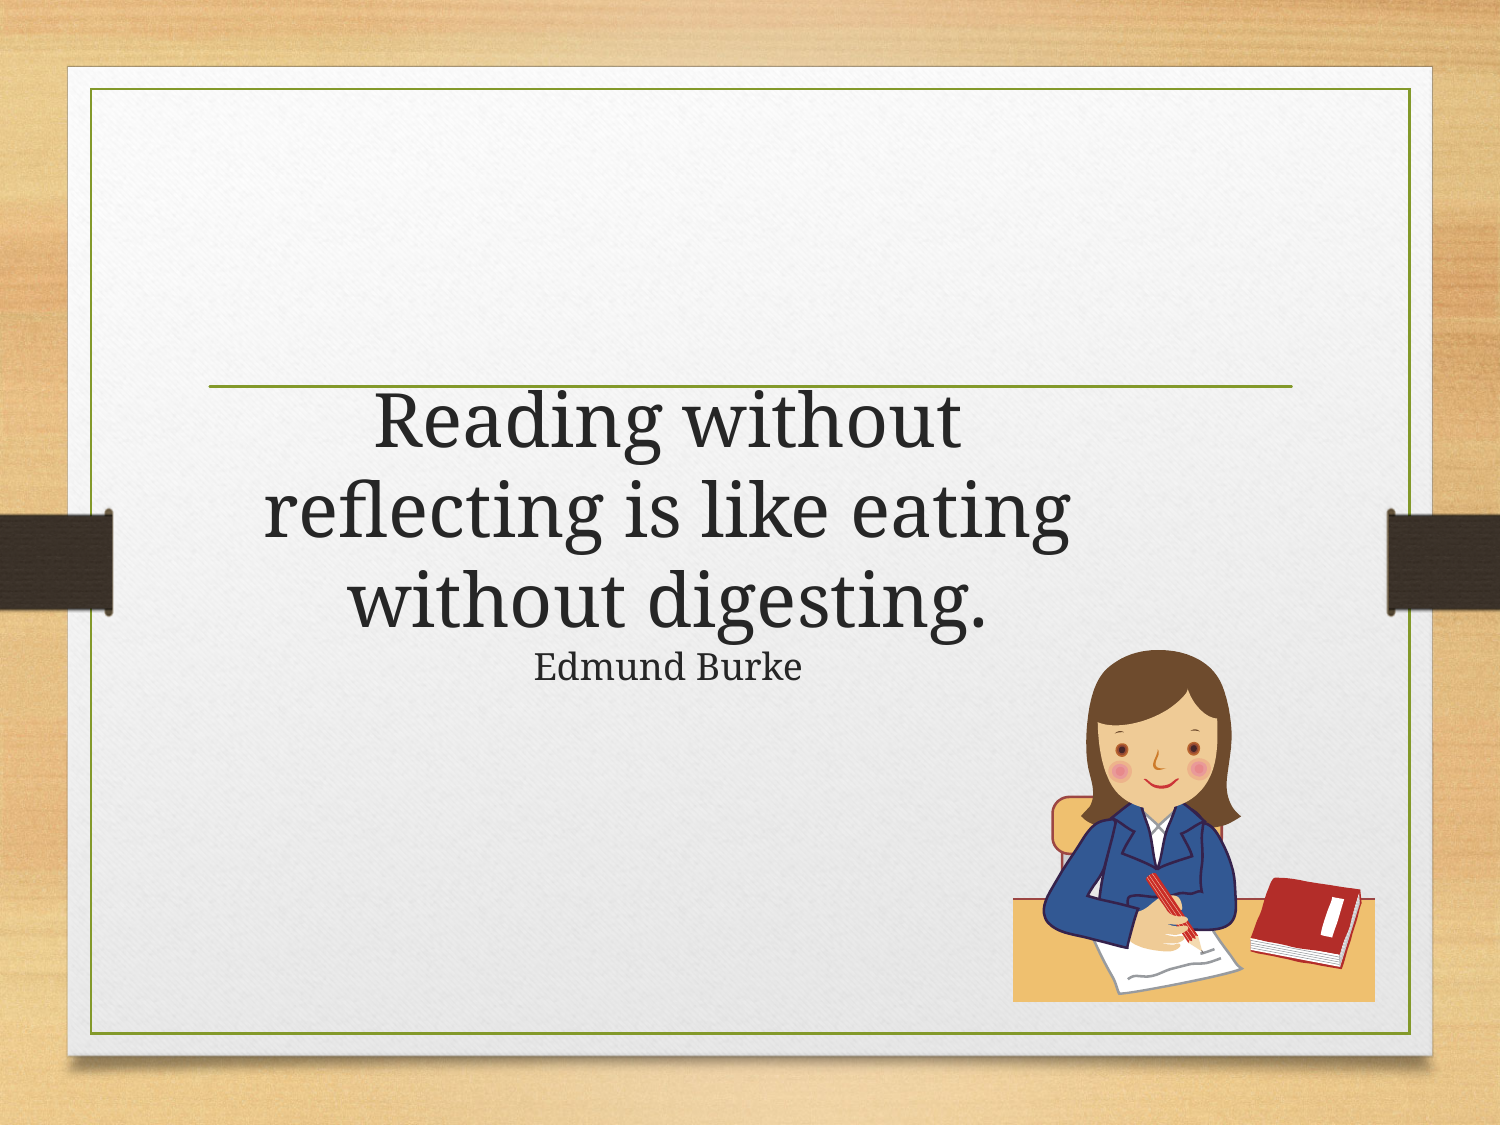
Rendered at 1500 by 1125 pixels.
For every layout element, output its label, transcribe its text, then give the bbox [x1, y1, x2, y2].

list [1012, 649, 1376, 1003]
title Reading without reflecting is like eating without digesting. Edmund Burke [225, 362, 1112, 744]
picture [0, 0, 1500, 1125]
